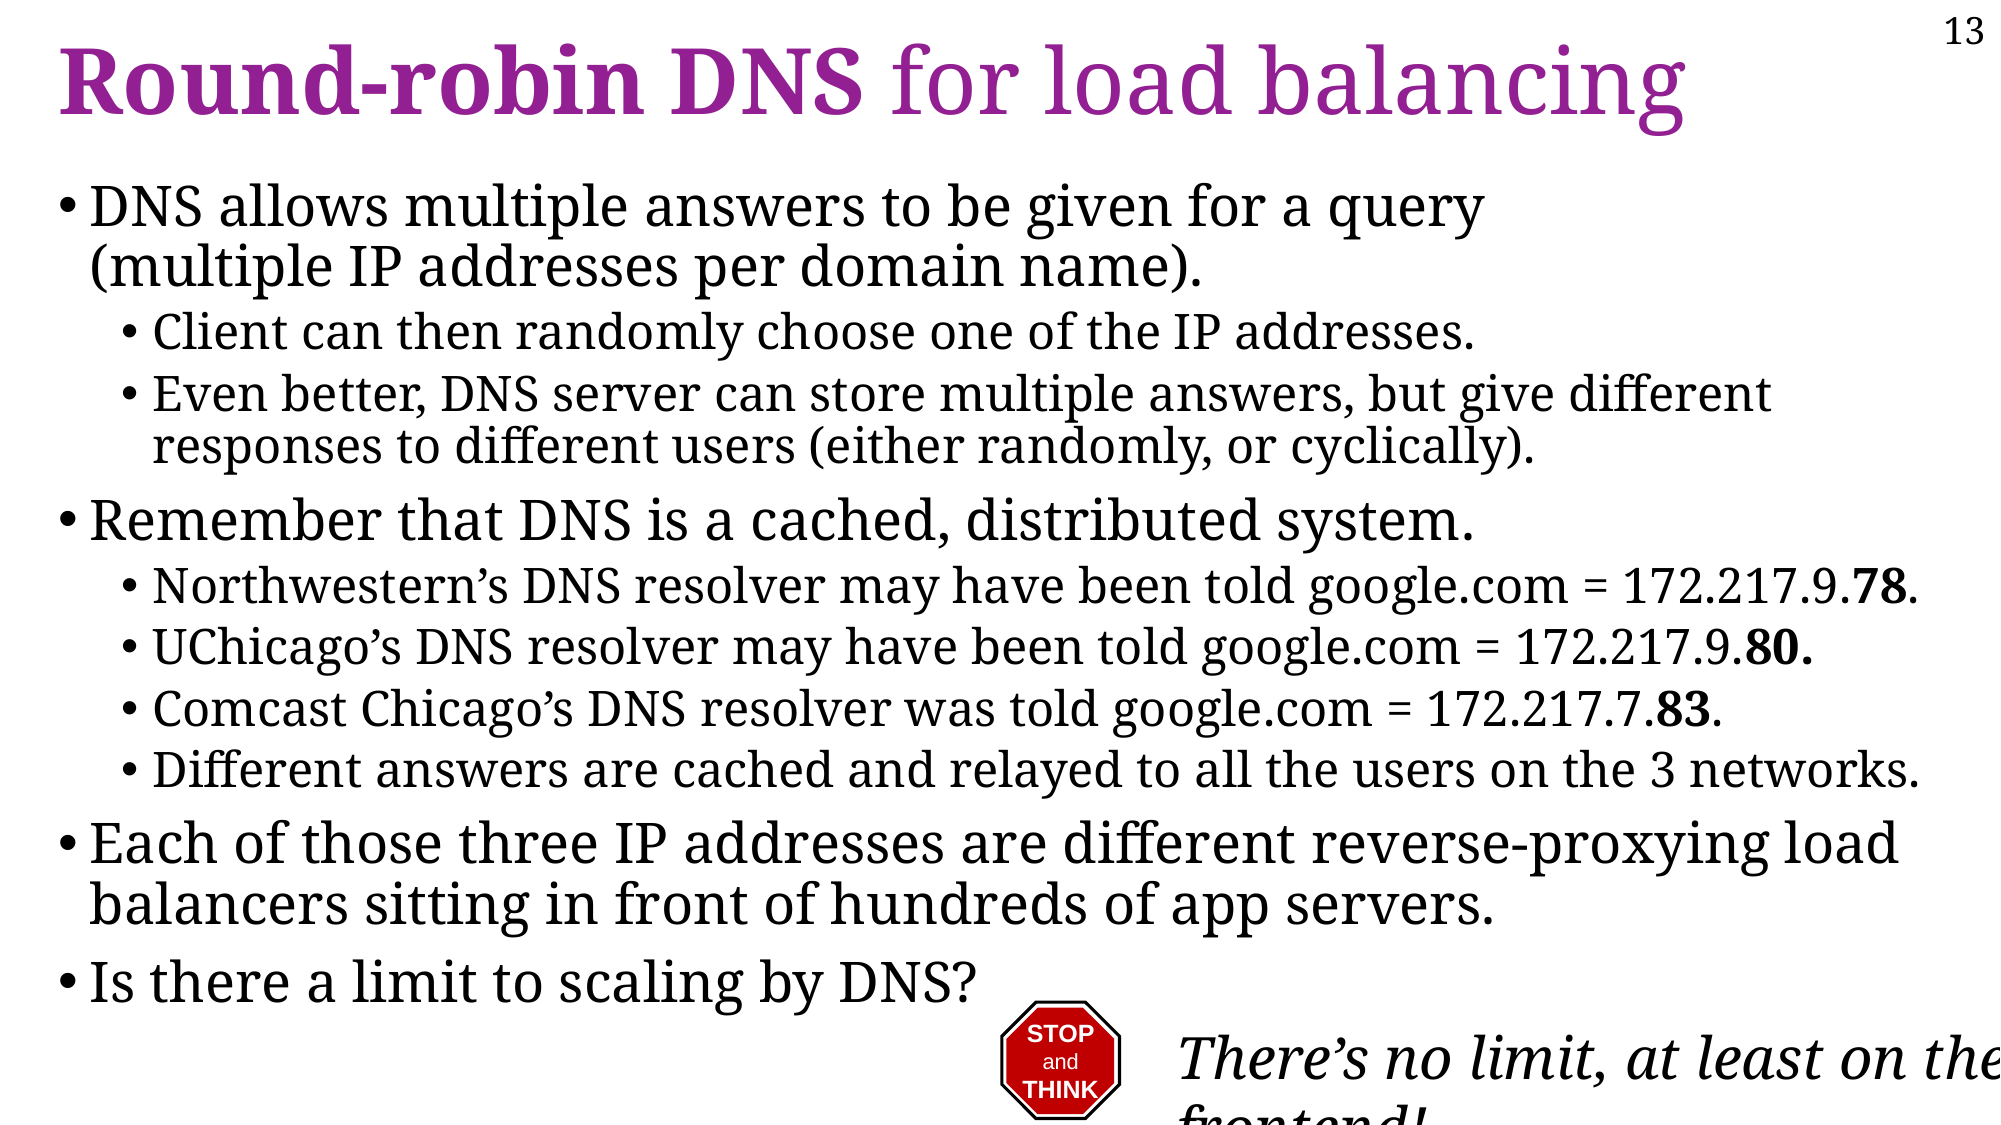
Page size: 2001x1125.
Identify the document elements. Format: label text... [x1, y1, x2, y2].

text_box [1001, 1002, 1120, 1119]
list DNS allows multiple answers to be given for a query (multiple IP addresses per domain name). Client can then randomly choose one of the IP addresses. Even better, DNS server can store multiple answers, but give different responses to different users (either randomly, or cyclically). Remember that DNS is a cached, distributed system. Northwestern’s DNS resolver may have been told google.com = 172.217.9.78. UChicago’s DNS resolver may have been told google.com = 172.217.9.80. Comcast Chicago’s DNS resolver was told google.com = 172.217.7.83. Different answers are cached and relayed to all the users on the 3 networks. Each of those three IP addresses are different reverse-proxying load balancers sitting in front of hundreds of app servers. Is there a limit to scaling by DNS? [43, 170, 1953, 1106]
text_box There’s no limit, at least on the frontend! [1161, 1013, 2000, 1125]
text_box 13 [1901, 0, 2000, 60]
title Round-robin DNS for load balancing [43, 25, 1953, 144]
